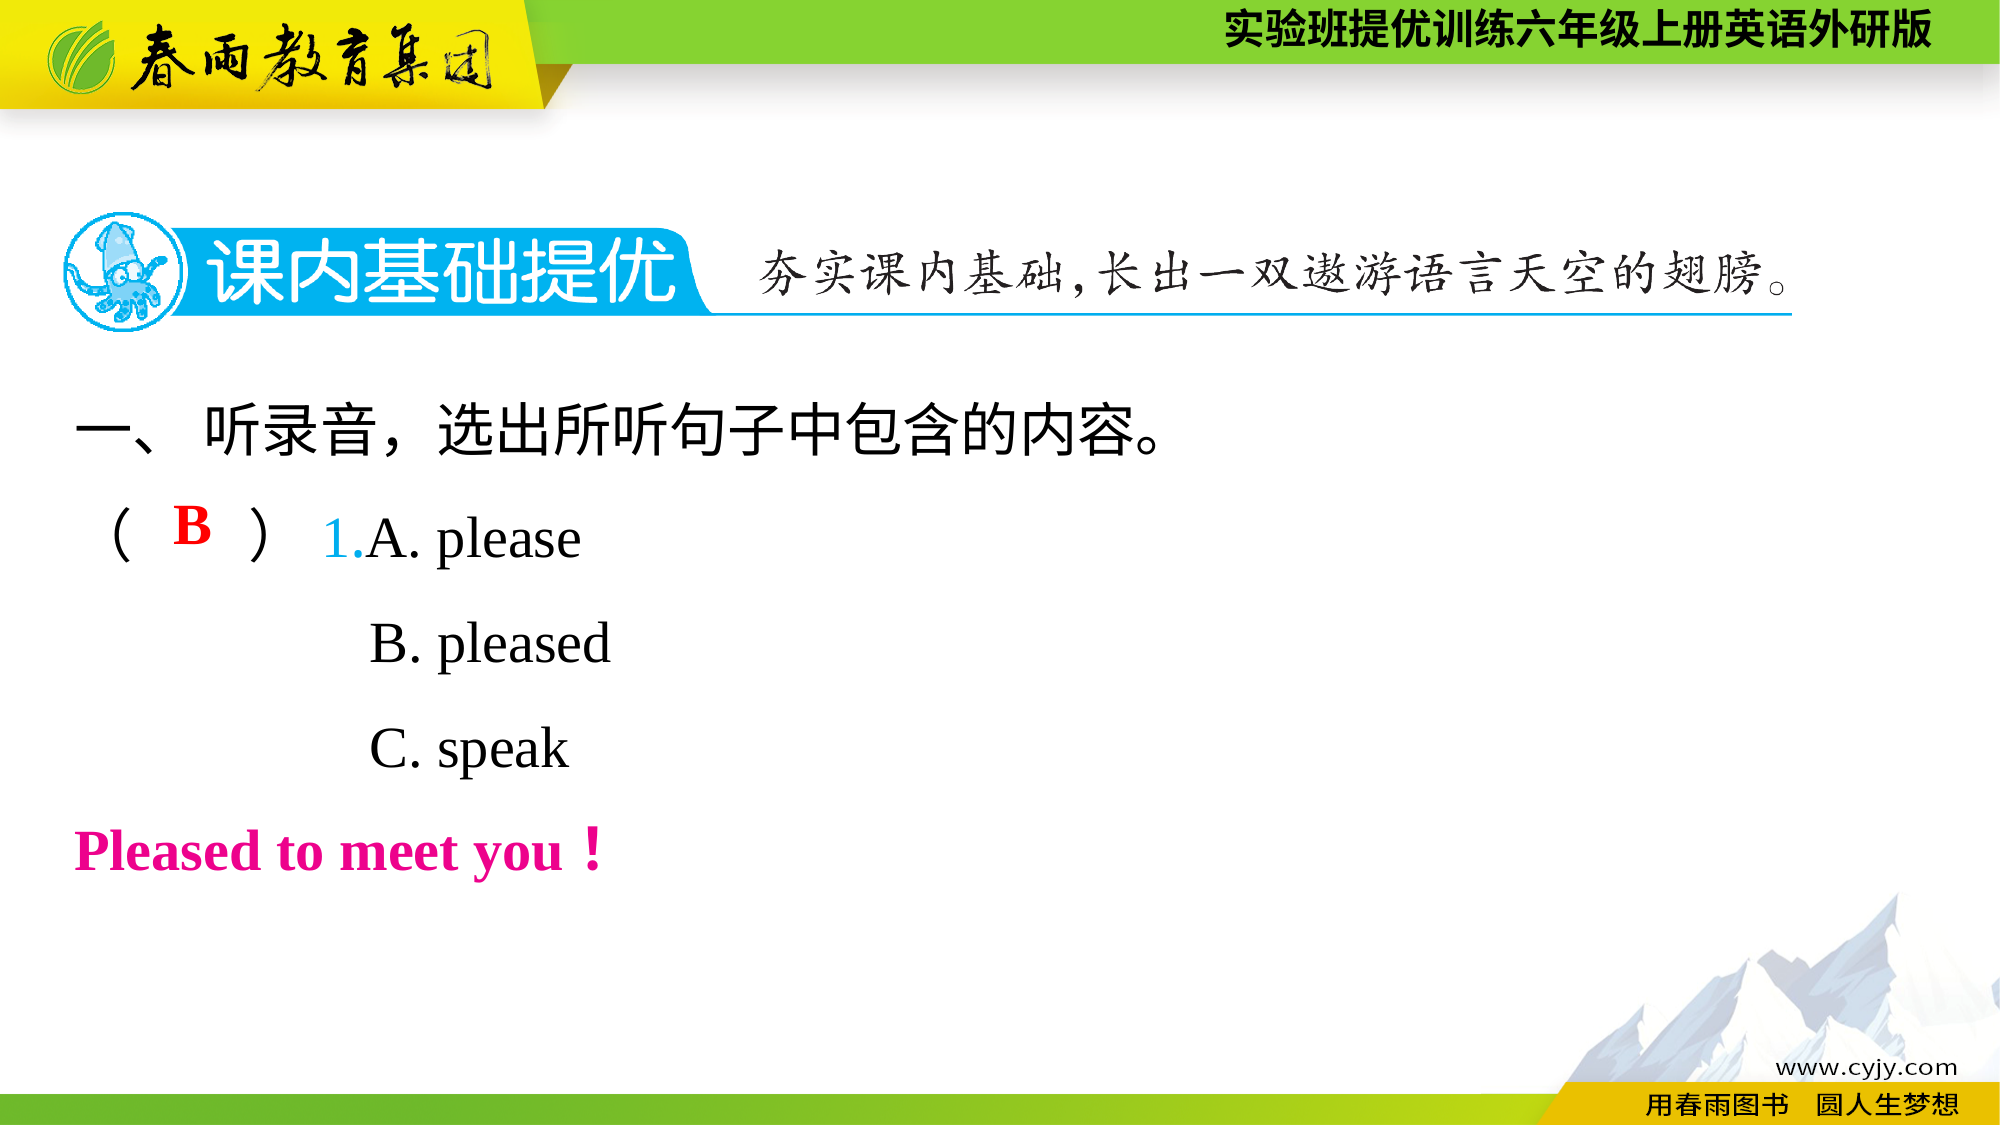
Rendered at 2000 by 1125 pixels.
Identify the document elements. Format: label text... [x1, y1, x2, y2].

text_box （ ）1.A. please B. pleased C. speak [59, 456, 1944, 787]
text_box B [158, 478, 228, 564]
list 一、 听录音，选出所听句子中包含的内容。 [59, 350, 1944, 456]
picture [0, 0, 2000, 1125]
text_box Pleased to meet you！ [59, 787, 1944, 890]
